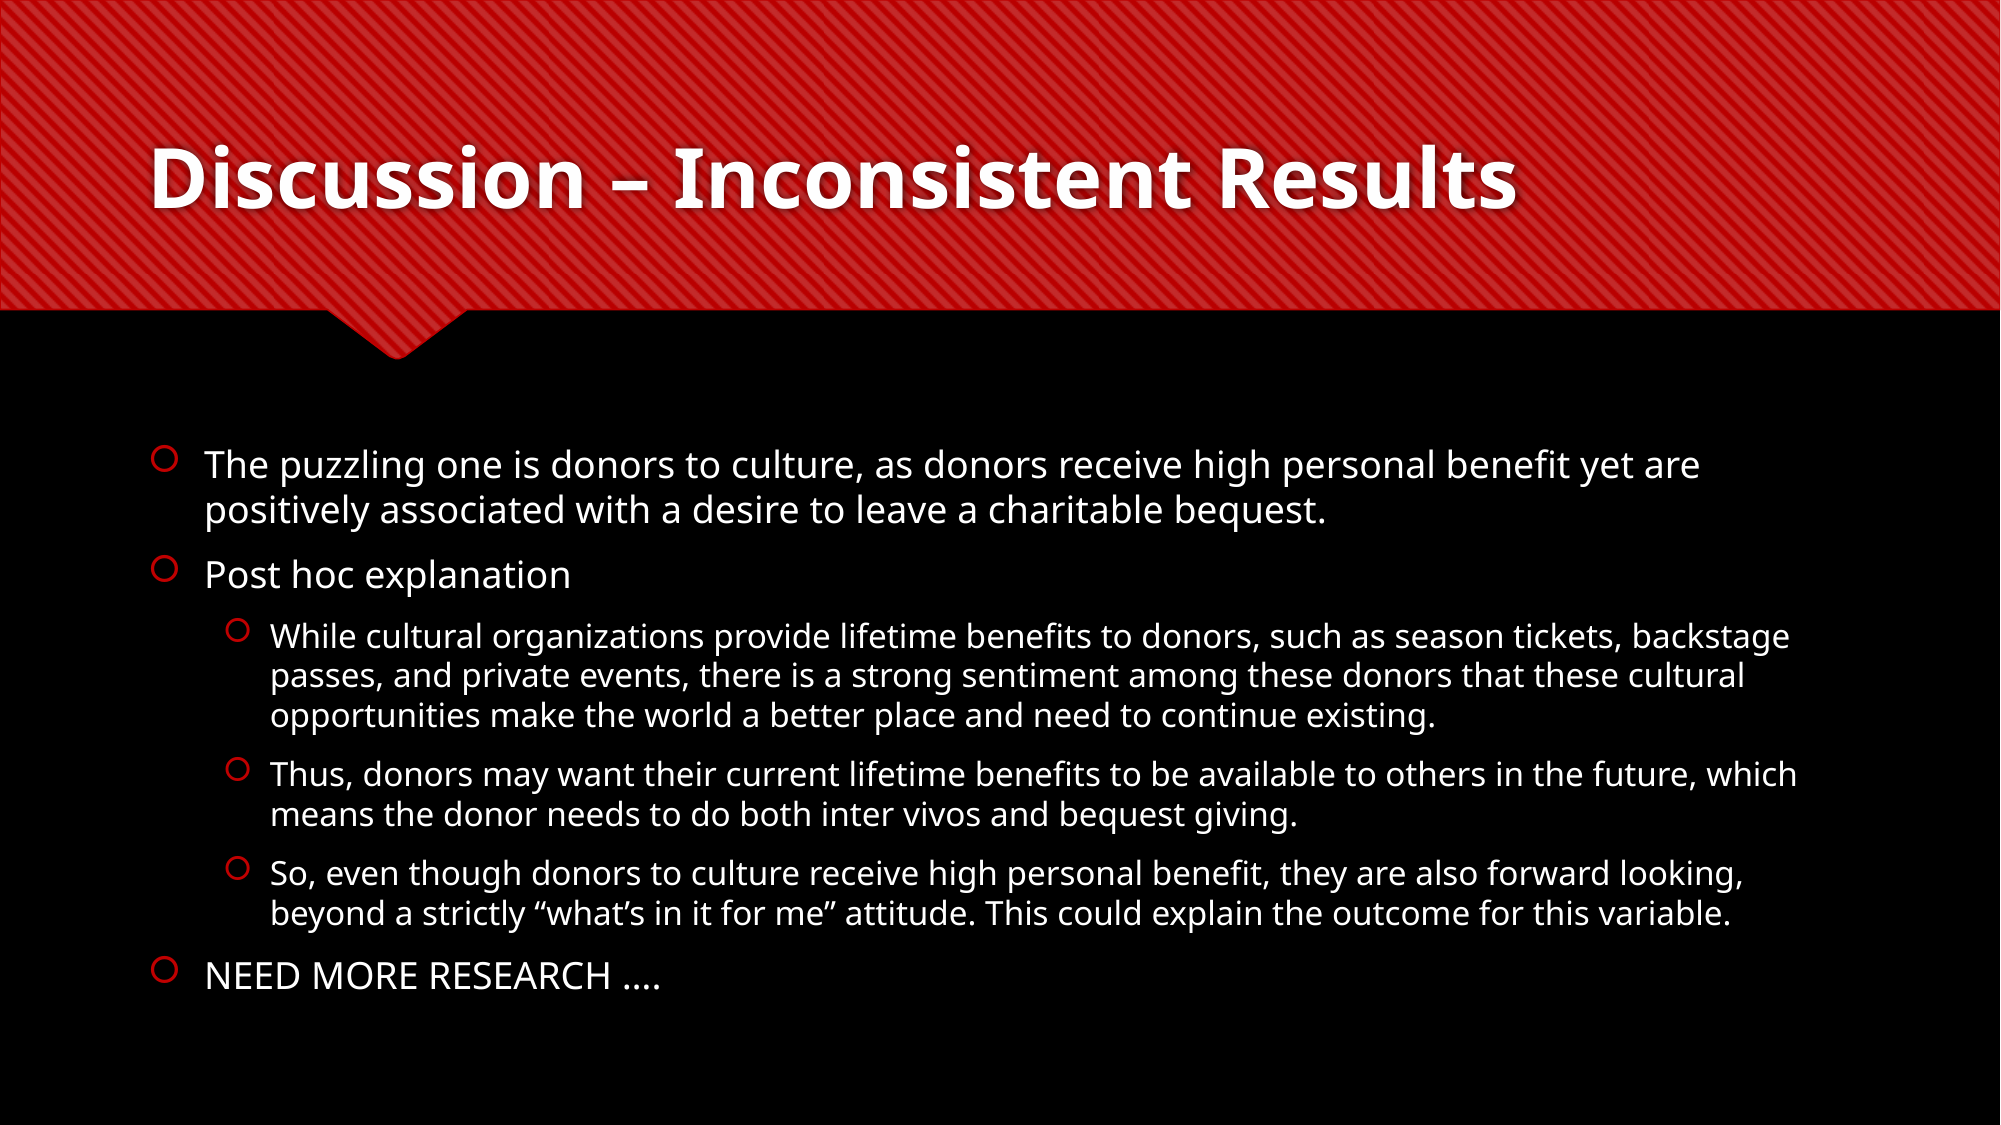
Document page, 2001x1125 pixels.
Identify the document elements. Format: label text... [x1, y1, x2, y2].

list The puzzling one is donors to culture, as donors receive high personal benefit yet are positively associated with a desire to leave a charitable bequest. Post hoc explanation While cultural organizations provide lifetime benefits to donors, such as season tickets, backstage passes, and private events, there is a strong sentiment among these donors that these cultural opportunities make the world a better place and need to continue existing. Thus, donors may want their current lifetime benefits to be available to others in the future, which means the donor needs to do both inter vivos and bequest giving. So, even though donors to culture receive high personal benefit, they are also forward looking, beyond a strictly “what’s in it for me” attitude. This could explain the outcome for this variable. NEED MORE RESEARCH …. [132, 350, 1865, 1088]
title Discussion – Inconsistent Results [132, 73, 1868, 233]
